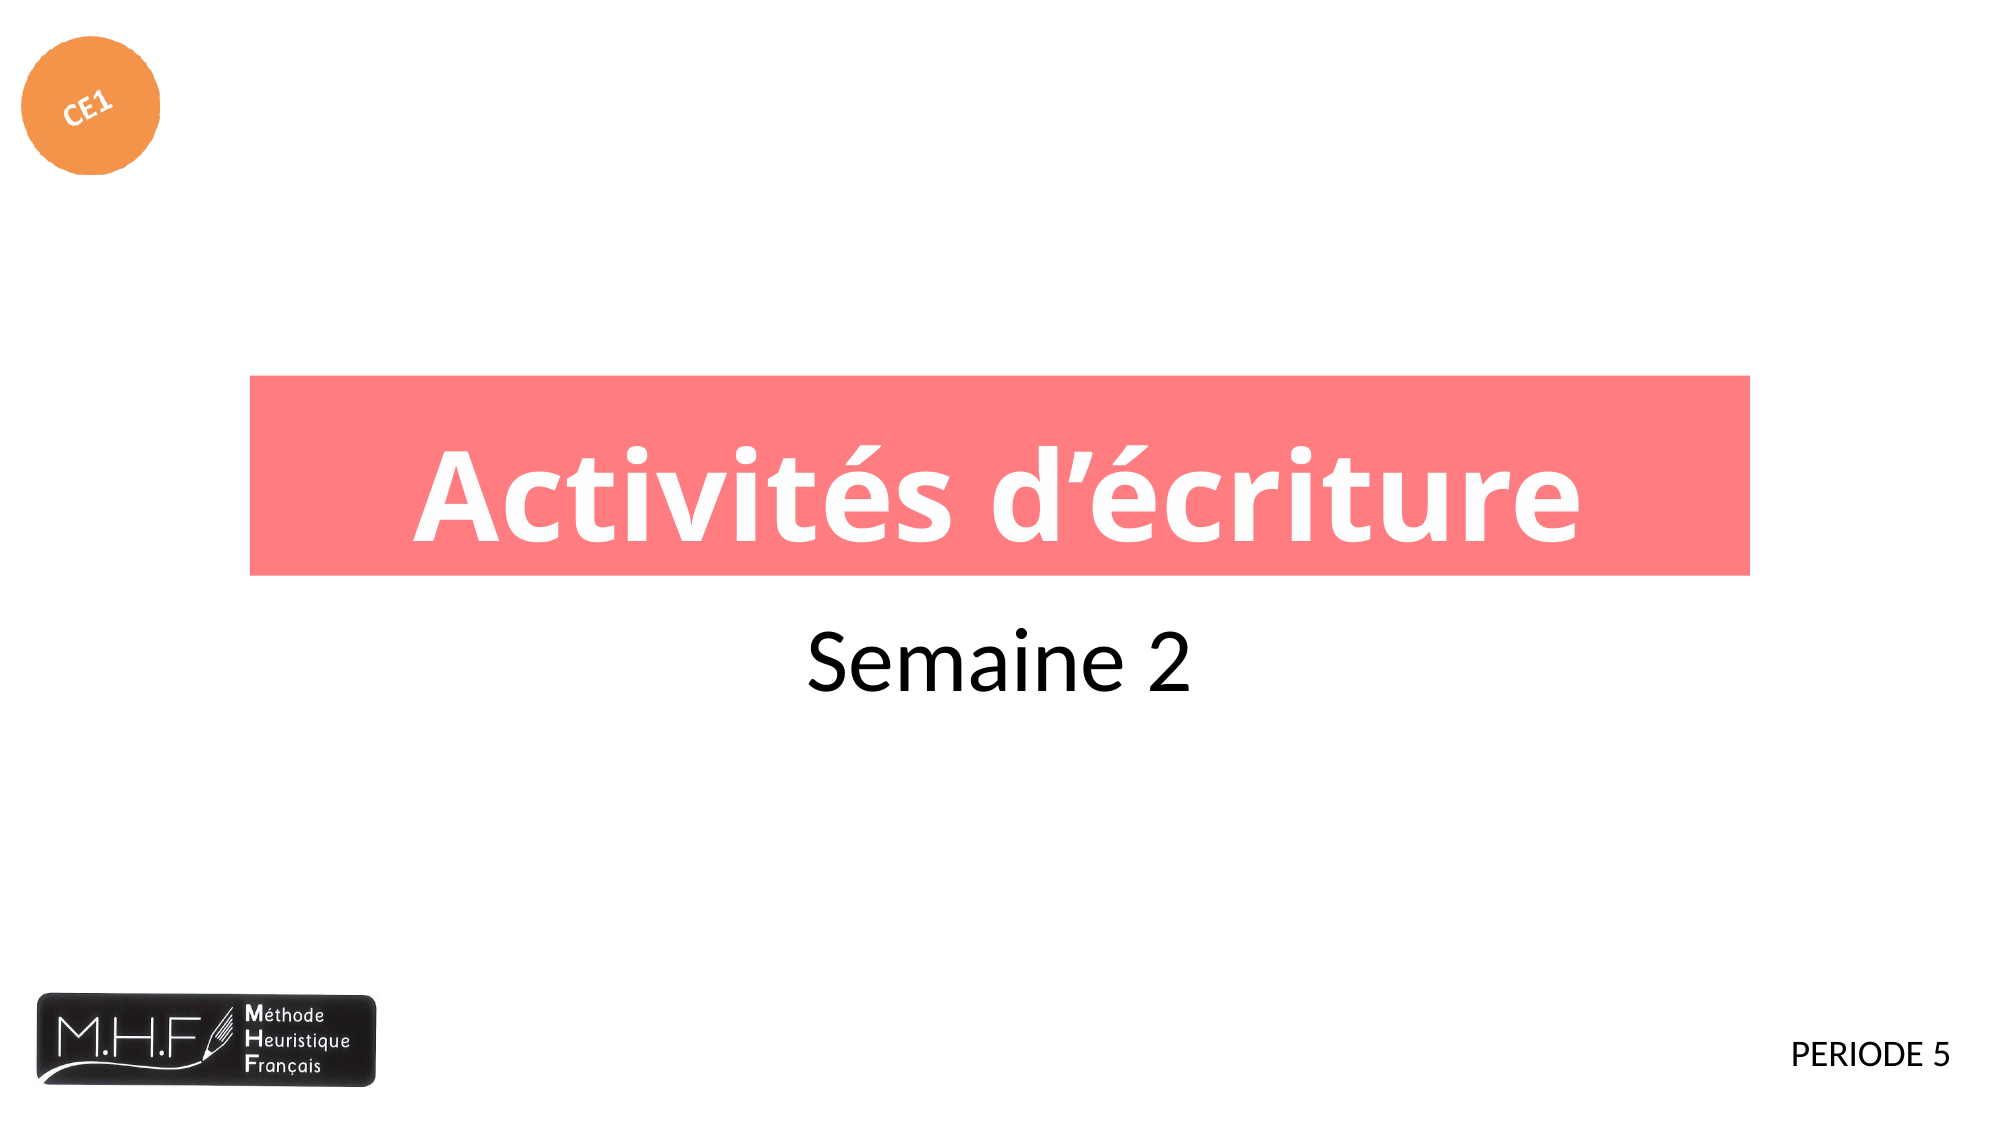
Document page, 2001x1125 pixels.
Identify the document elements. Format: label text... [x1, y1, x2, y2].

picture [21, 36, 160, 175]
picture [33, 990, 379, 1089]
title Activités d’écriture [249, 375, 1750, 576]
subtitle Semaine 2 [249, 604, 1750, 877]
text_box PERIODE 5 [1362, 1021, 1967, 1082]
